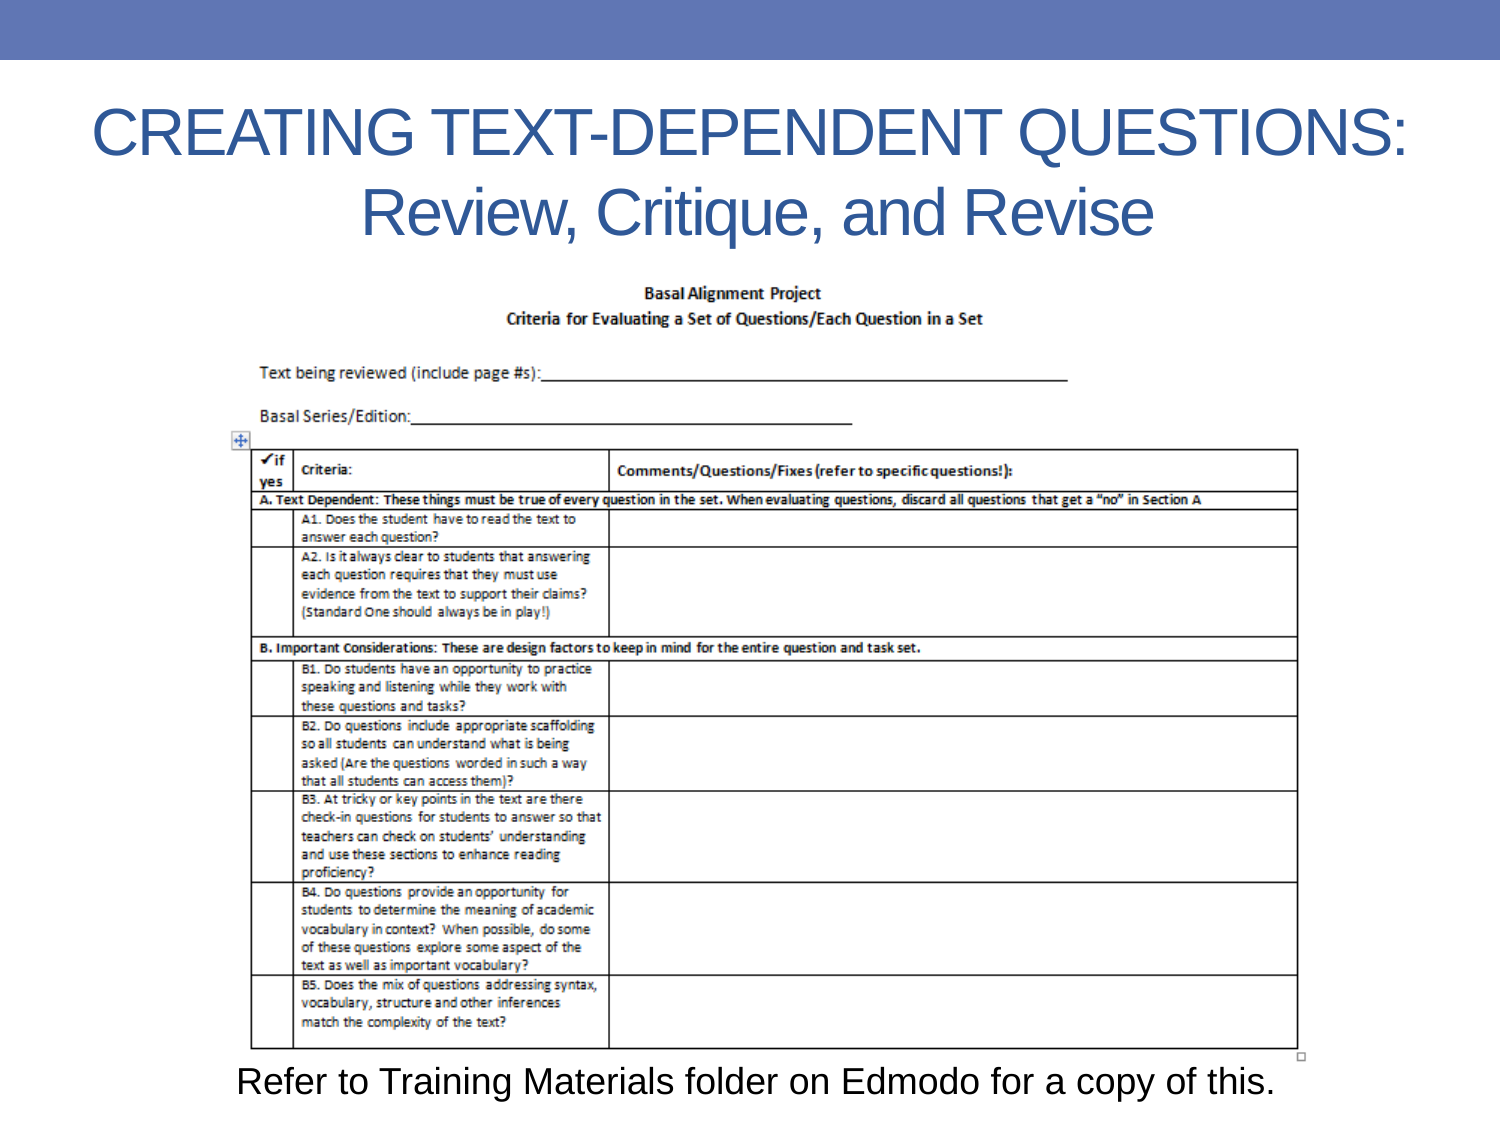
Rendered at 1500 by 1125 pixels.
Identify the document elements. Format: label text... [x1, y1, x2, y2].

text_box Refer to Training Materials folder on Edmodo for a copy of this. [74, 1049, 1438, 1110]
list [173, 262, 1327, 1063]
title CREATING TEXT-DEPENDENT QUESTIONS: Review, Critique, and Revise [75, 87, 1425, 250]
